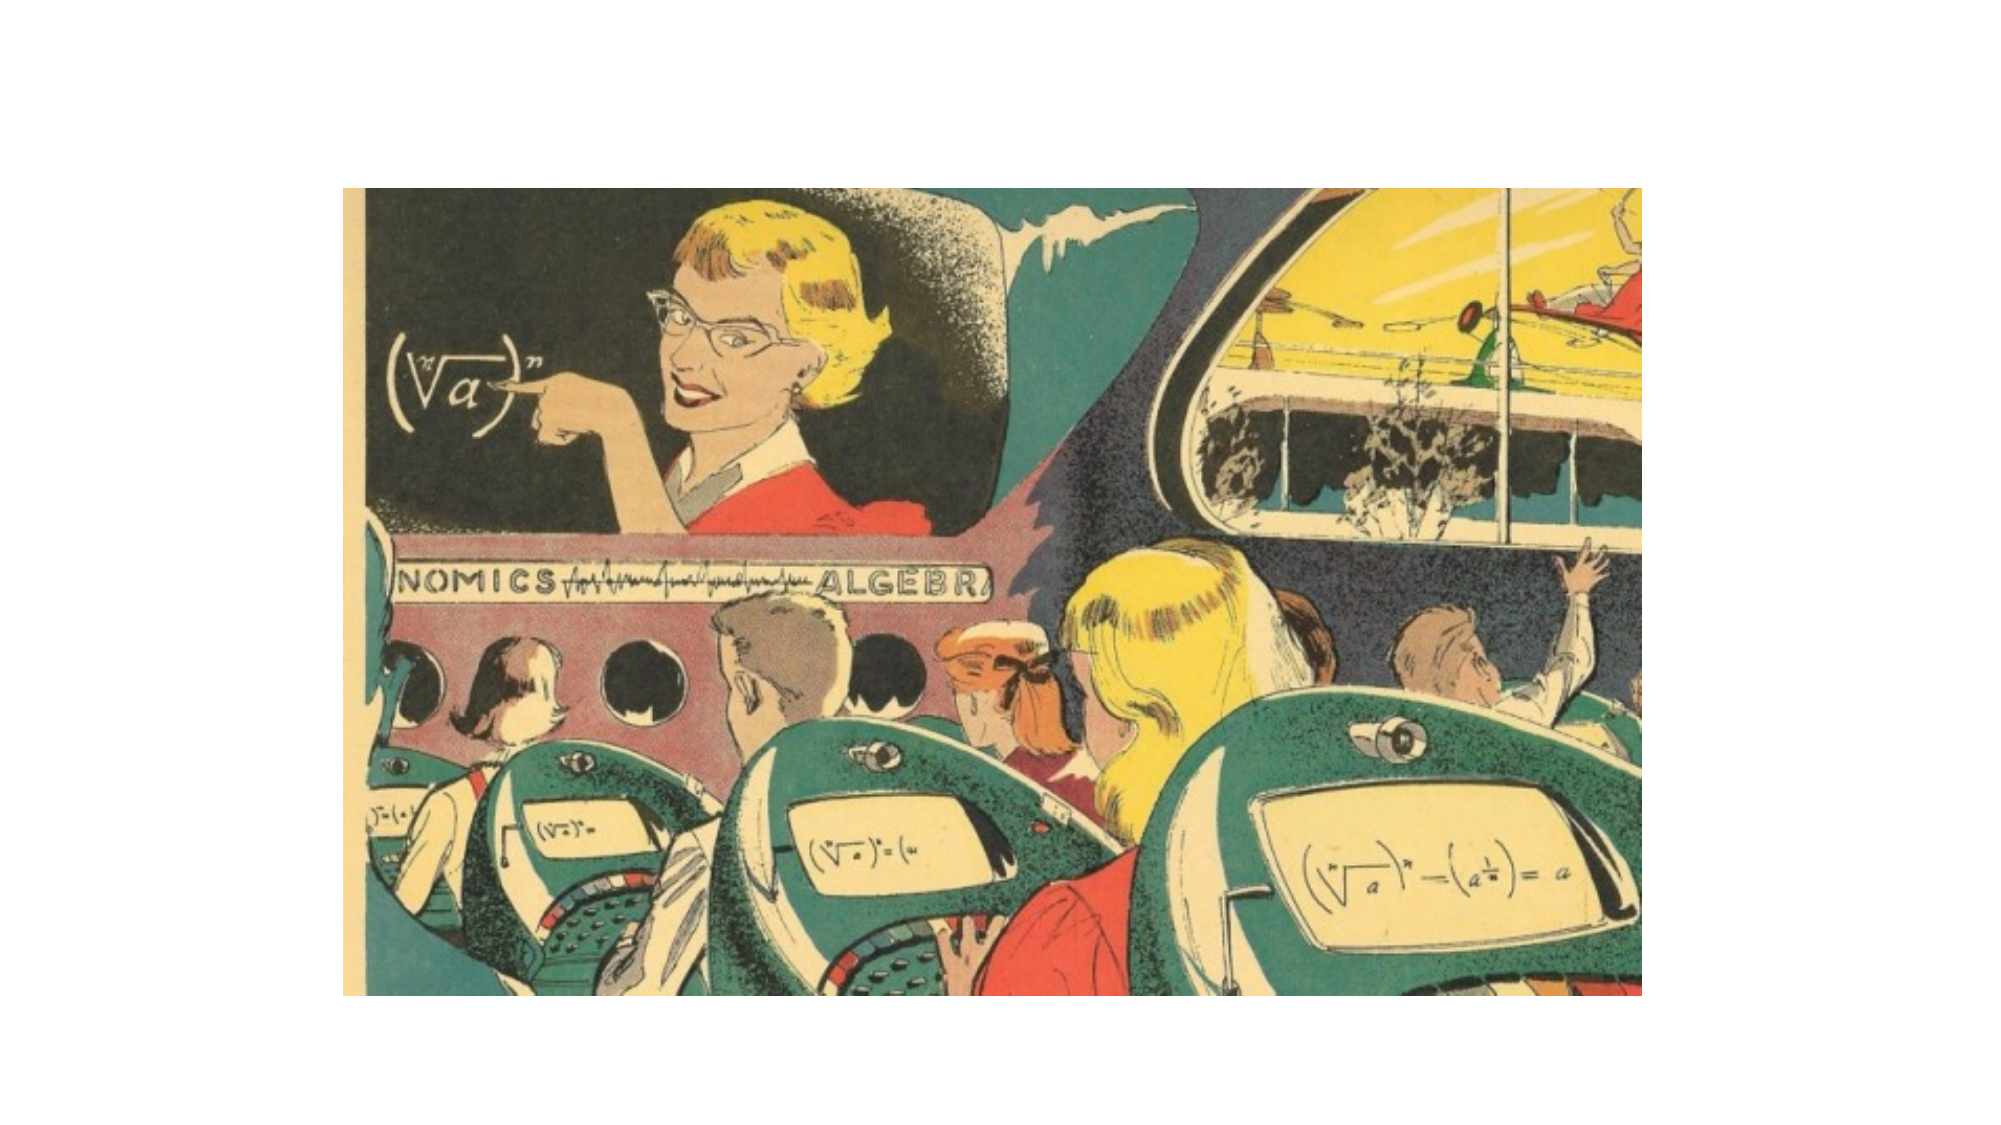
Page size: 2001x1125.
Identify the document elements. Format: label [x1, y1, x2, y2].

picture [343, 188, 1642, 996]
